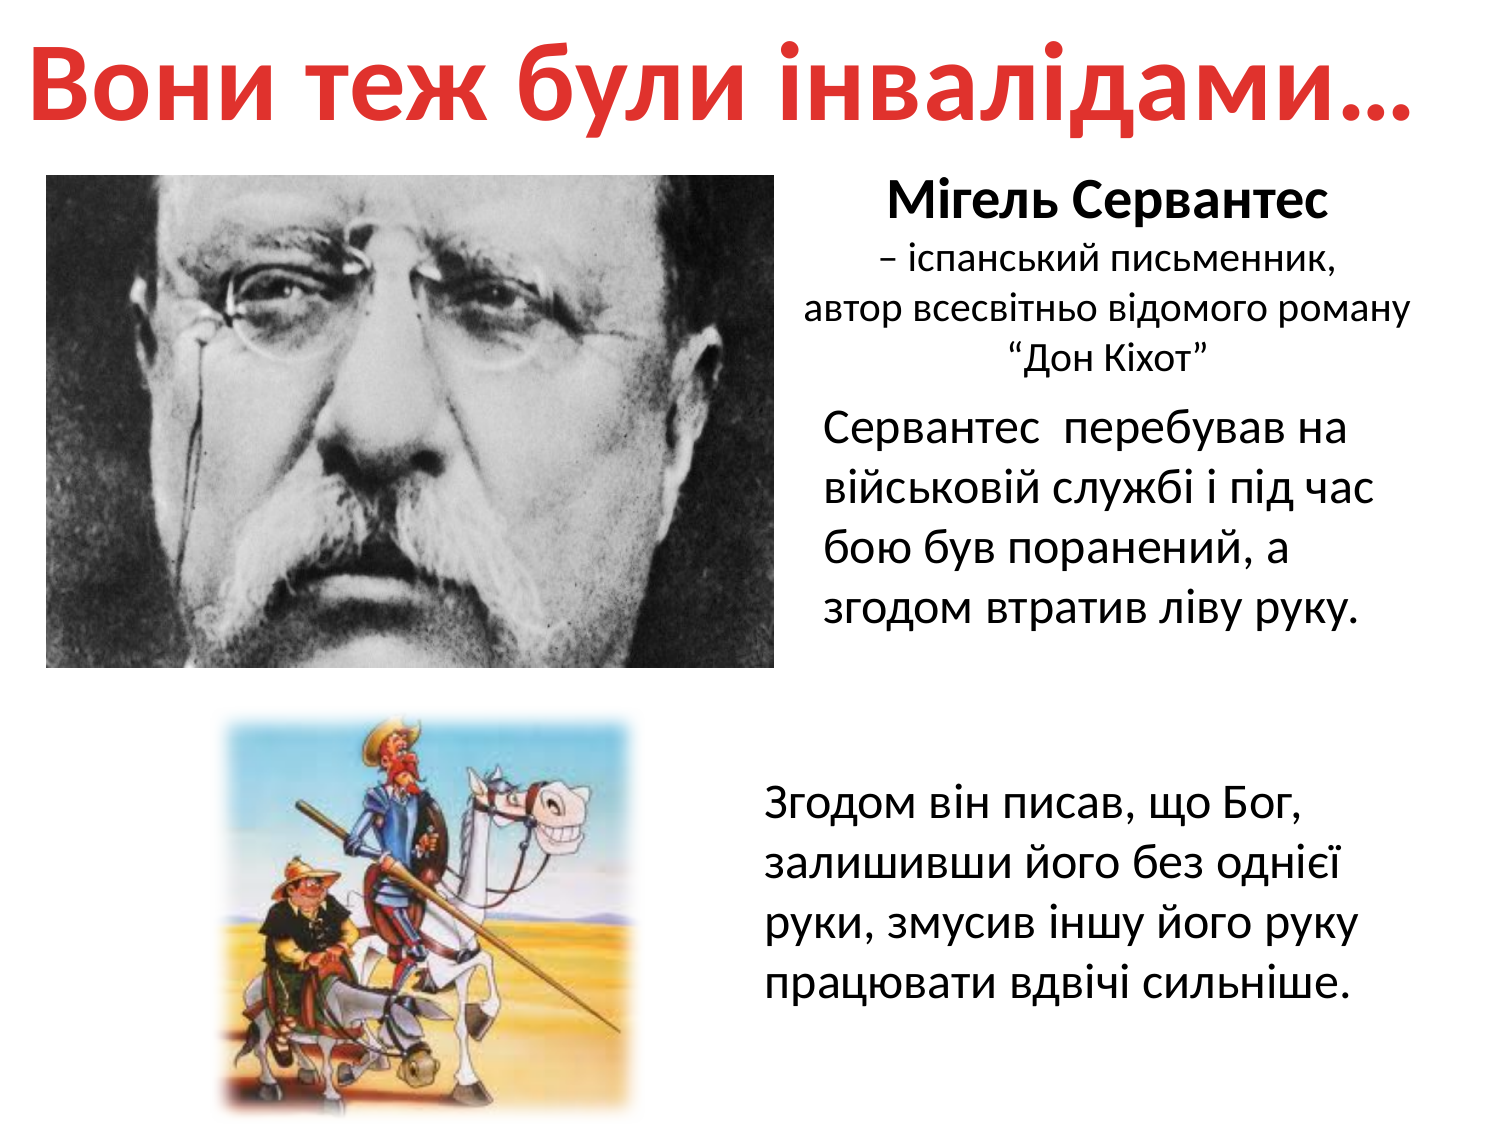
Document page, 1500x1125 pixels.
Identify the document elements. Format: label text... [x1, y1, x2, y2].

text_box Згодом він писав, що Бог, залишивши його без однієї руки, змусив іншу його руку працювати вдвічі сильніше. [749, 761, 1442, 1017]
picture [210, 706, 645, 1125]
text_box Вони теж були інвалідами… [12, 0, 1434, 150]
text_box Мігель Сервантес – іспанський письменник, автор всесвітньо відомого роману “Дон Кіхот” [750, 152, 1465, 388]
picture [46, 175, 774, 669]
text_box Сервантес перебував на військовій службі і під час бою був поранений, а згодом втратив ліву руку. [808, 386, 1465, 642]
